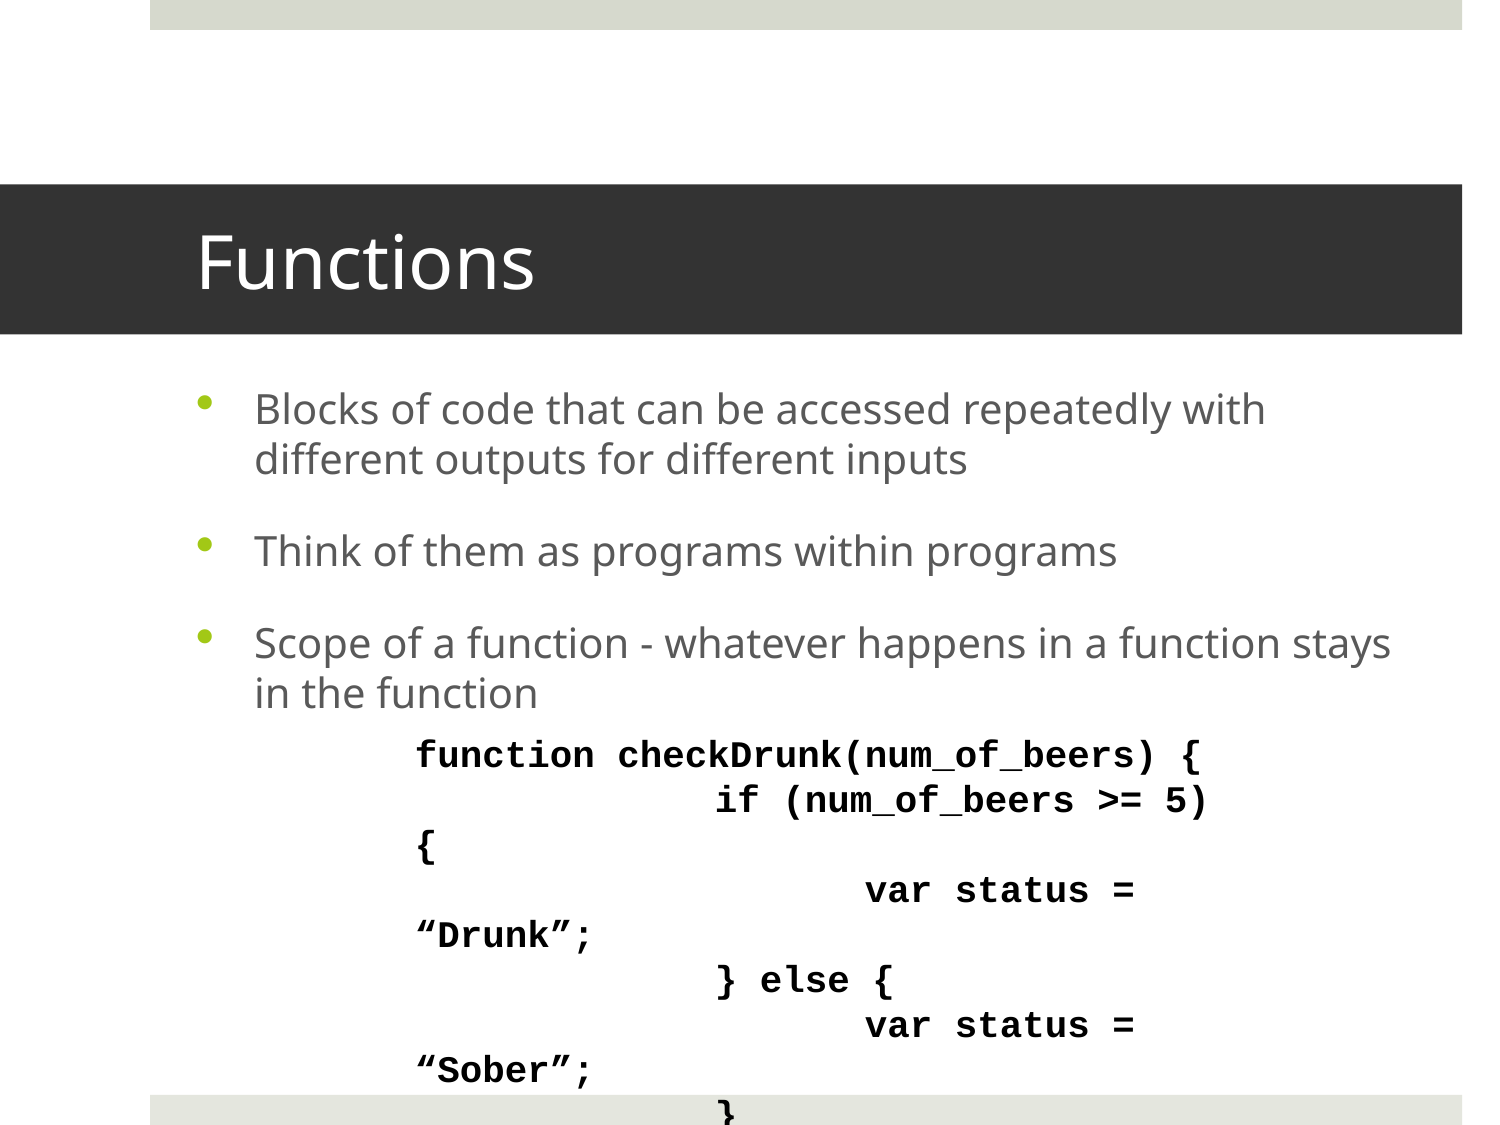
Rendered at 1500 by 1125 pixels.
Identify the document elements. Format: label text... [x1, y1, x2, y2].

title Functions [0, 184, 1463, 335]
text_box function checkDrunk(num_of_beers) { if (num_of_beers >= 5) { var status = “Drunk”; } else { var status = “Sober”; } return status; } [343, 722, 1248, 1125]
list Blocks of code that can be accessed repeatedly with different outputs for different inputs Think of them as programs within programs Scope of a function - whatever happens in a function stays in the function [182, 375, 1432, 788]
